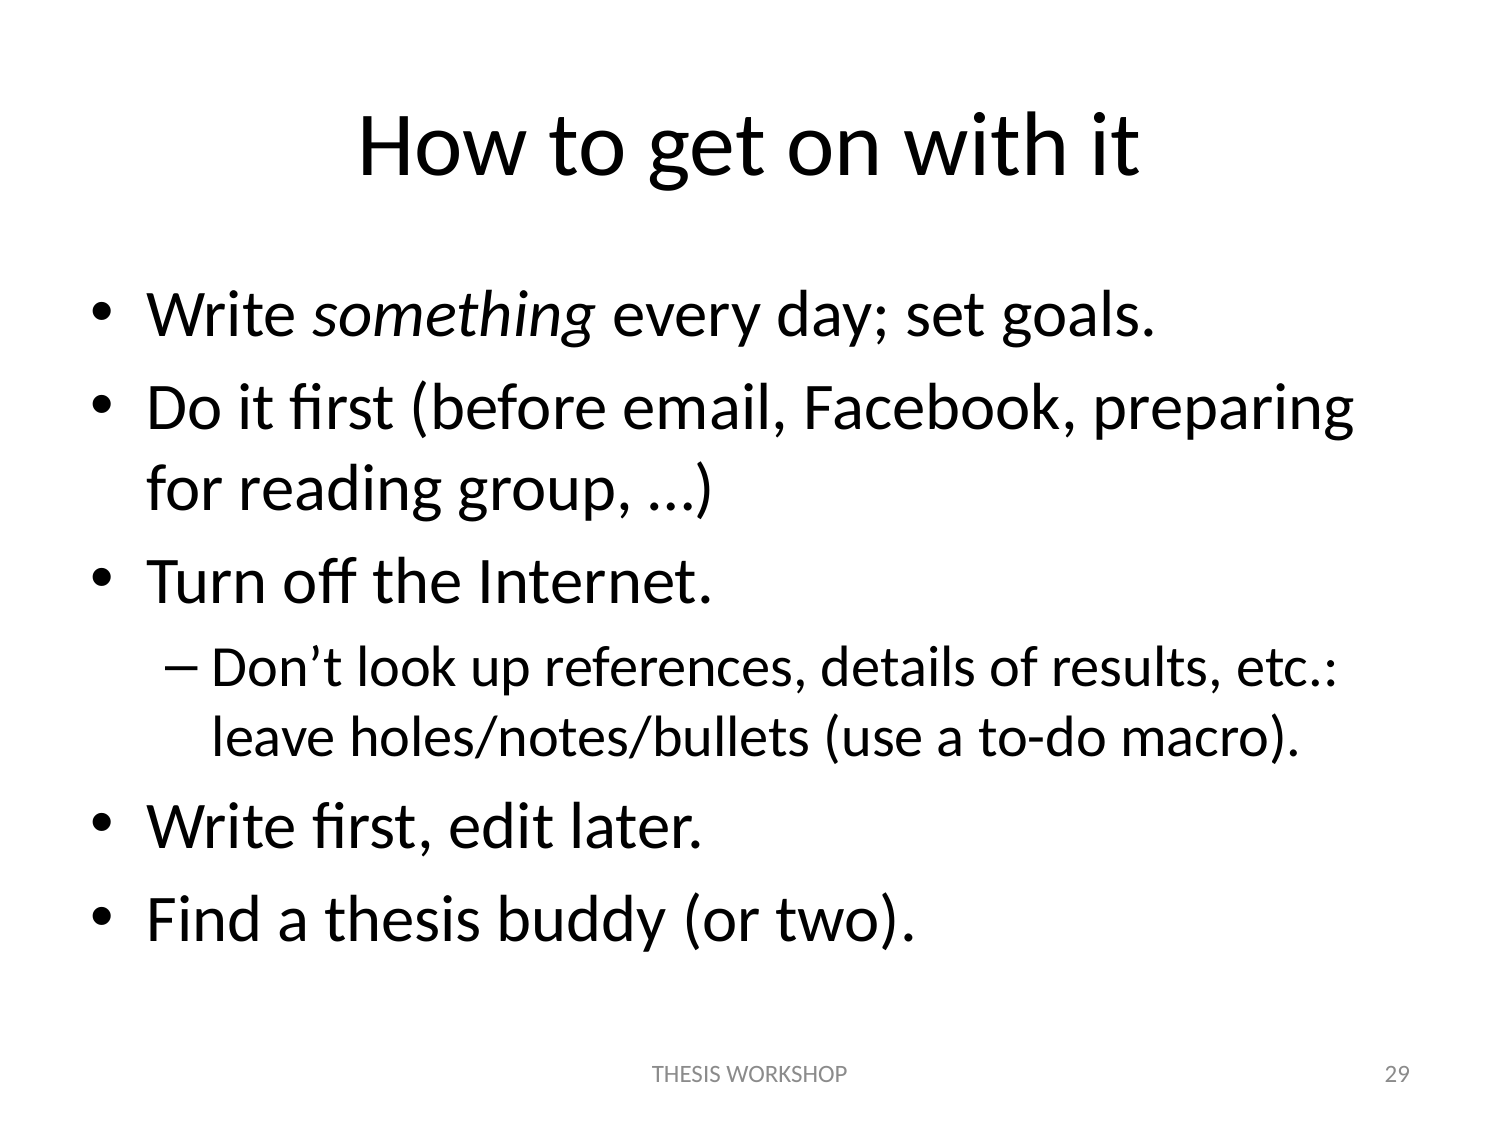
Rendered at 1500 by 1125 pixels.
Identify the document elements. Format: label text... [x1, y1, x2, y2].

footer THESIS WORKSHOP [512, 1042, 988, 1103]
title How to get on with it [75, 45, 1425, 233]
list Write something every day; set goals. Do it first (before email, Facebook, preparing for reading group, …) Turn off the Internet. Don’t look up references, details of results, etc.: leave holes/notes/bullets (use a to-do macro). Write first, edit later. Find a thesis buddy (or two). [75, 262, 1425, 1005]
slide_number 29 [1074, 1042, 1425, 1103]
